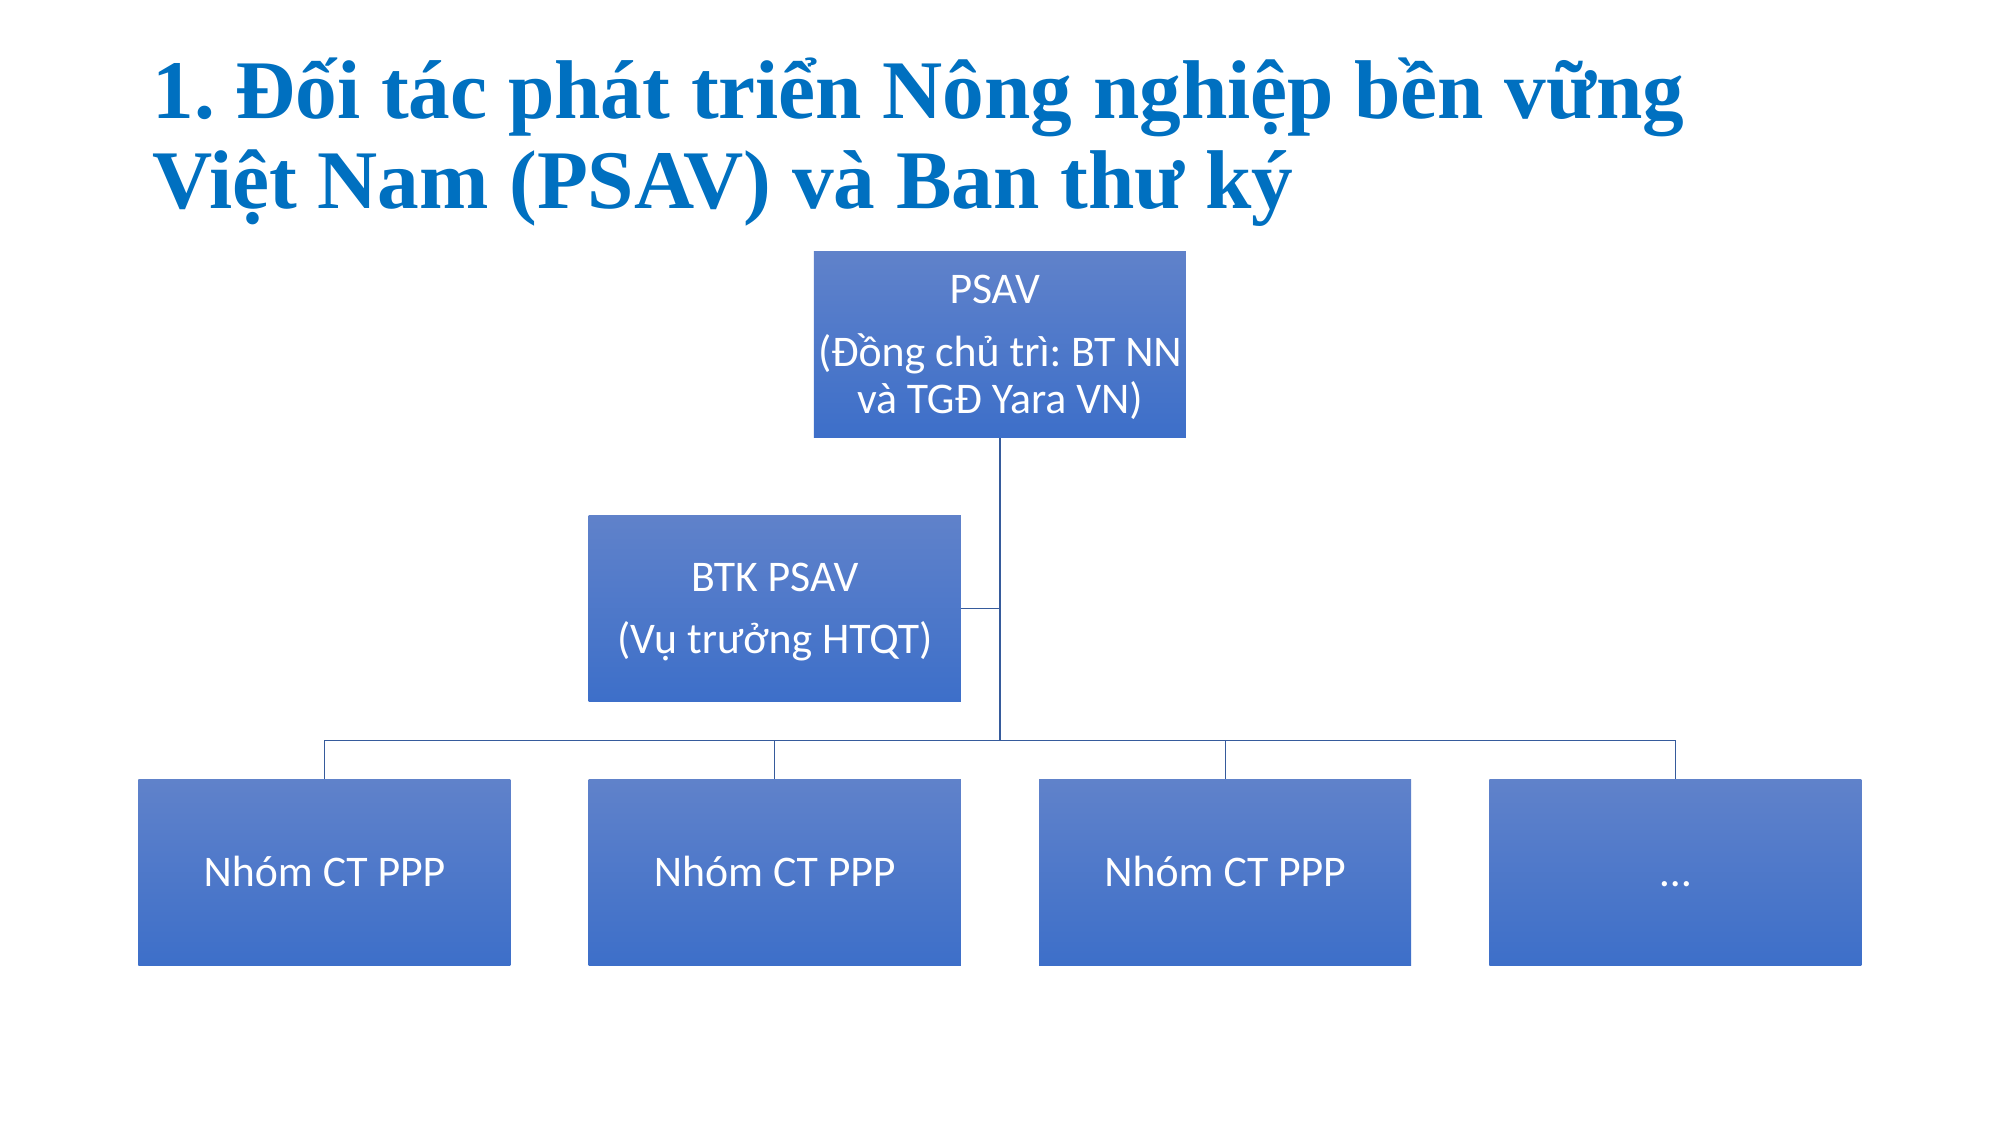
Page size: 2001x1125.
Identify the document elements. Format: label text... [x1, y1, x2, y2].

title 1. Đối tác phát triển Nông nghiệp bền vững Việt Nam (PSAV) và Ban thư ký [137, 22, 1863, 203]
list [137, 203, 1863, 1014]
